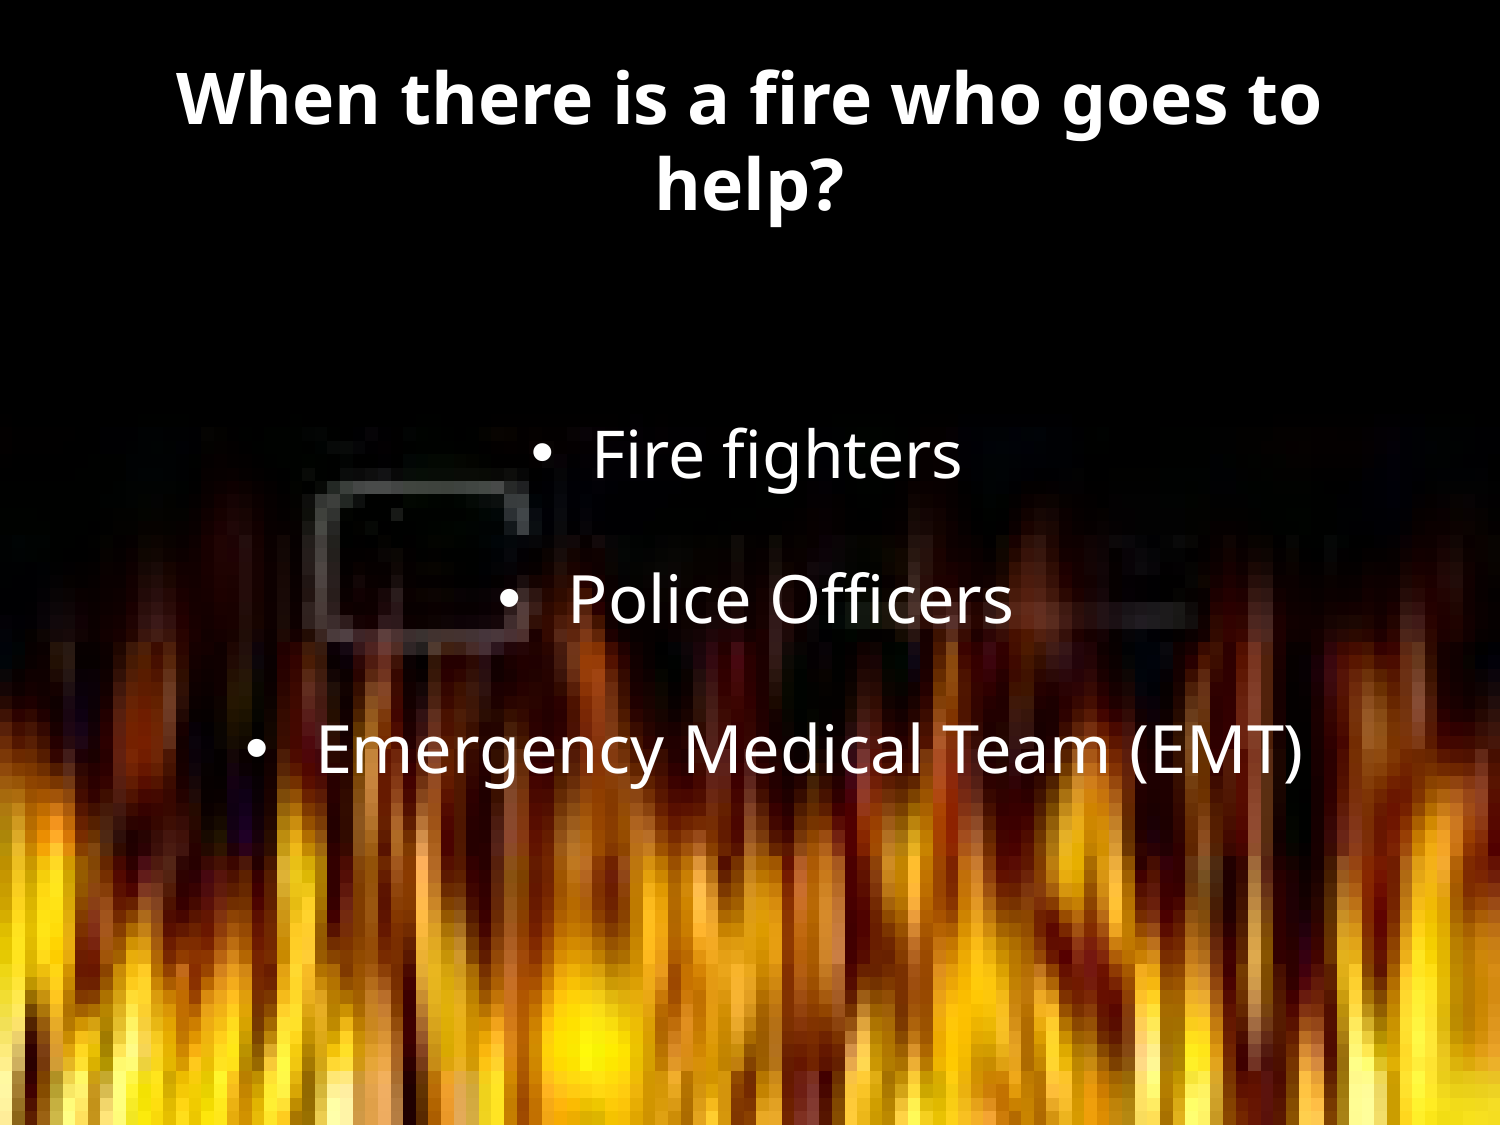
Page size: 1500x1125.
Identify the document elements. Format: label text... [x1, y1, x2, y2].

list Fire fighters [75, 312, 1425, 500]
text_box Emergency Medical Team (EMT) [212, 699, 1350, 795]
title When there is a fire who goes to help? [75, 45, 1425, 233]
text_box Police Officers [87, 549, 1438, 645]
picture [0, 0, 1500, 1125]
